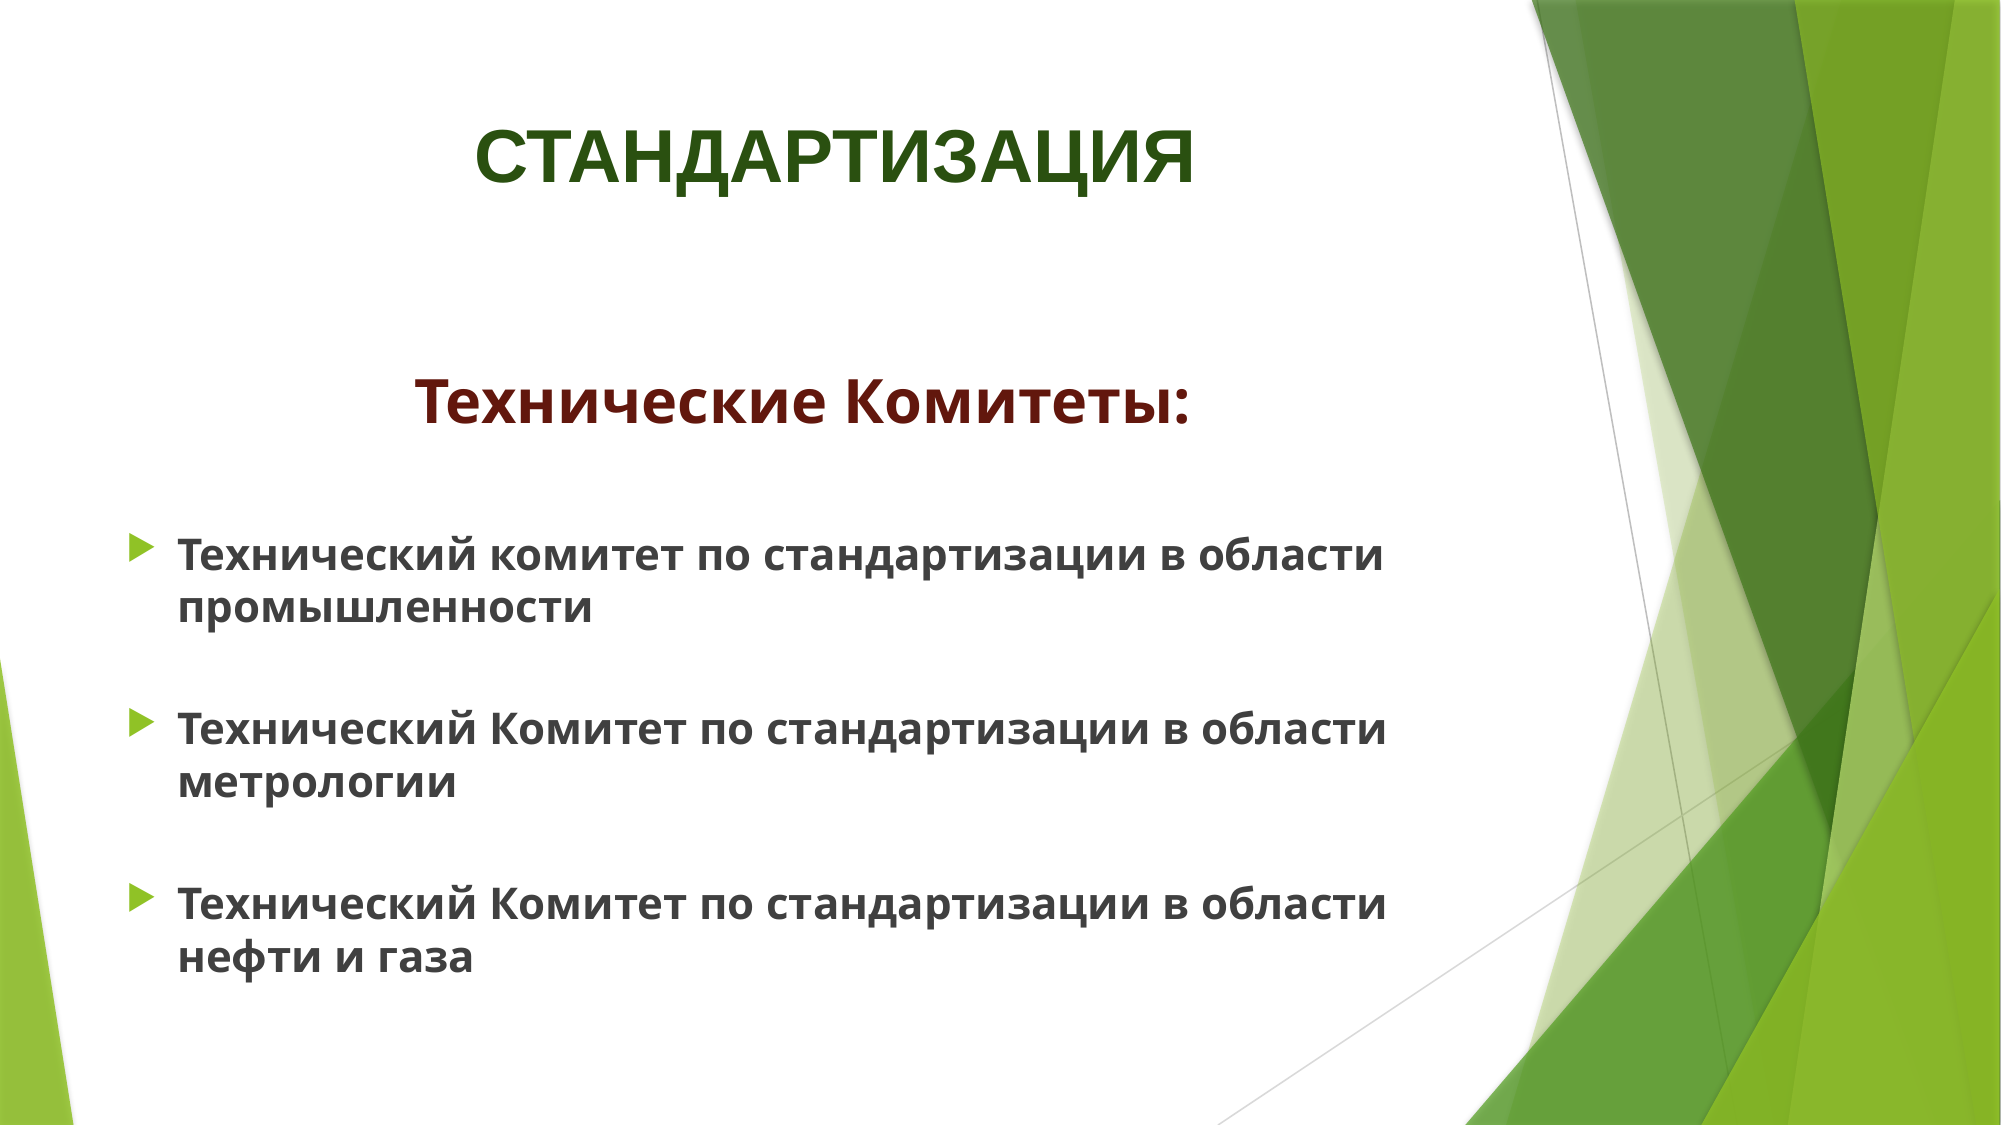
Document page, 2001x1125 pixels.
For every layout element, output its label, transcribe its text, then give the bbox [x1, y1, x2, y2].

title СТАНДАРТИЗАЦИЯ [111, 99, 1522, 317]
list Технические Комитеты: Технический комитет по стандартизации в области промышленности Технический Комитет по стандартизации в области метрологии Технический Комитет по стандартизации в области нефти и газа [111, 354, 1522, 992]
